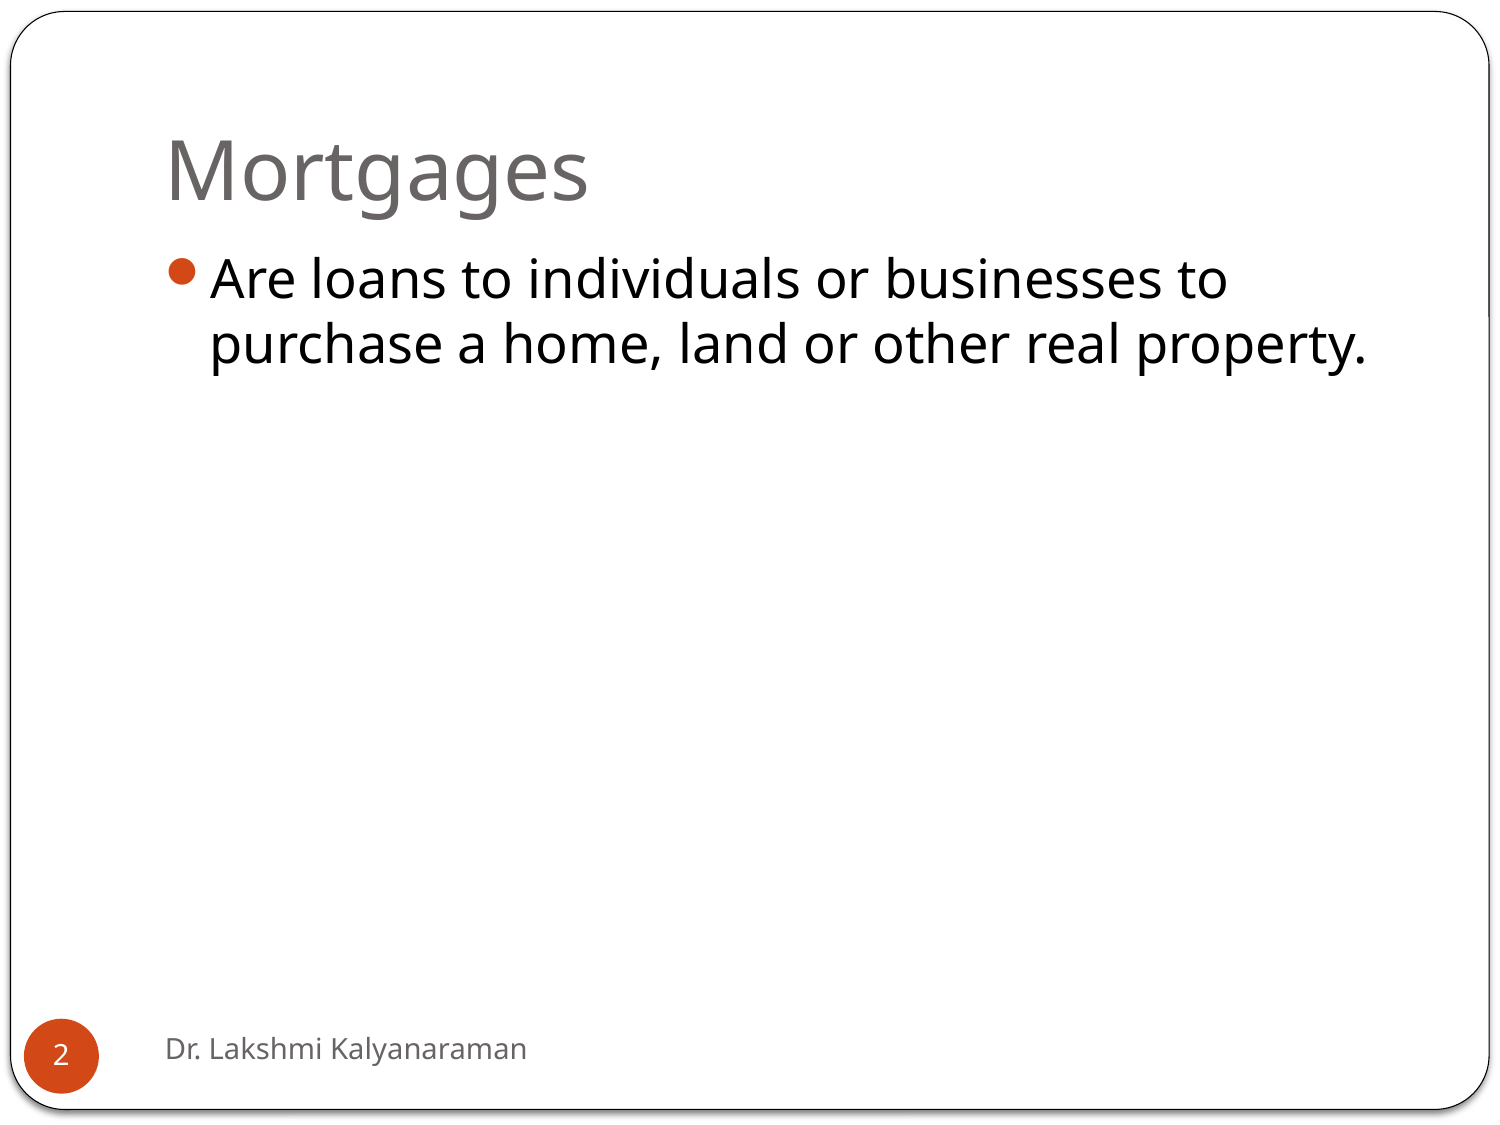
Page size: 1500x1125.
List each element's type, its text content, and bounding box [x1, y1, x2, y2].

list Are loans to individuals or businesses to purchase a home, land or other real property. [150, 237, 1425, 988]
slide_number 2 [23, 1018, 99, 1094]
title Mortgages [150, 45, 1425, 233]
footer Dr. Lakshmi Kalyanaraman [150, 1012, 800, 1088]
